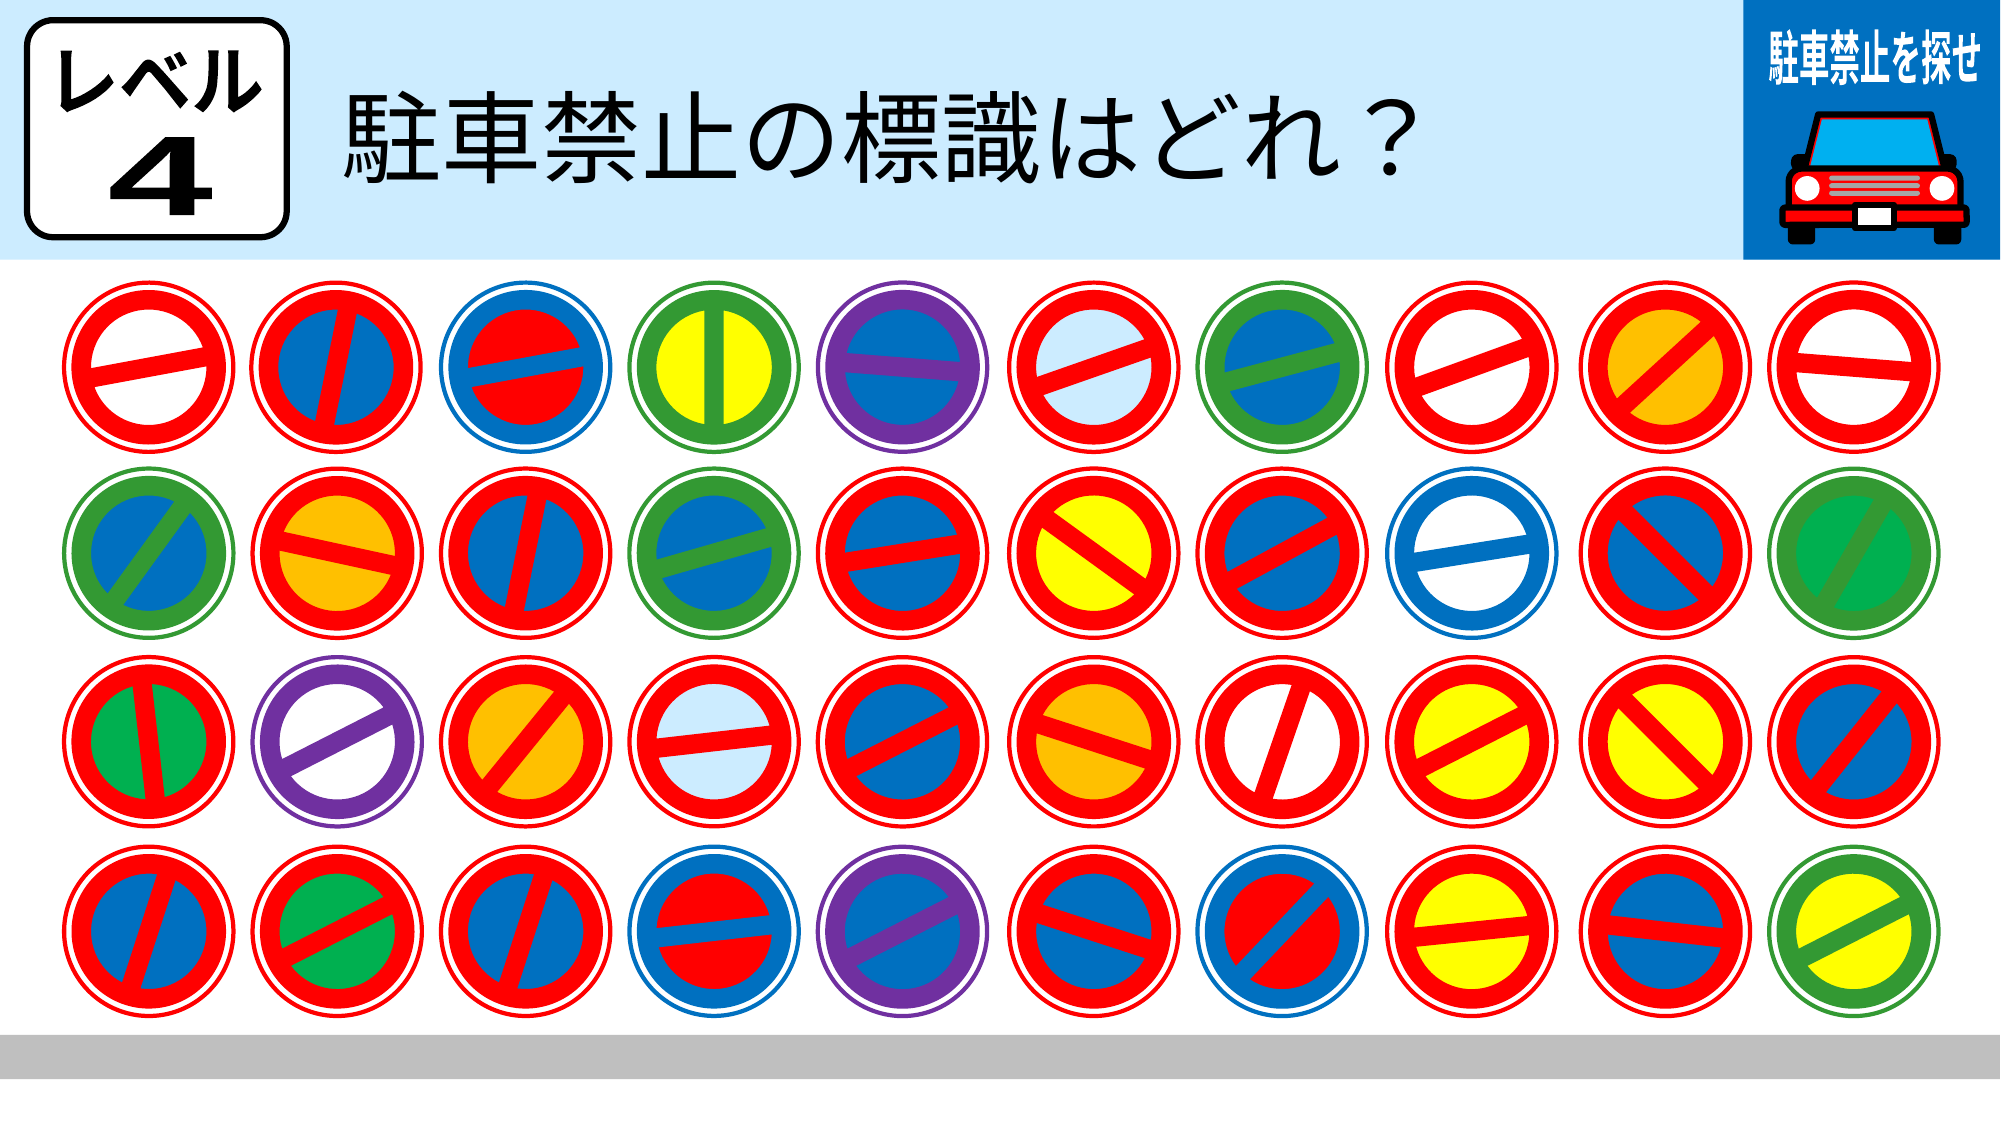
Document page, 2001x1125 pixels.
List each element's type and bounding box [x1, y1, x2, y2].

text_box [61, 280, 1941, 1019]
text_box [0, 1034, 2000, 1080]
